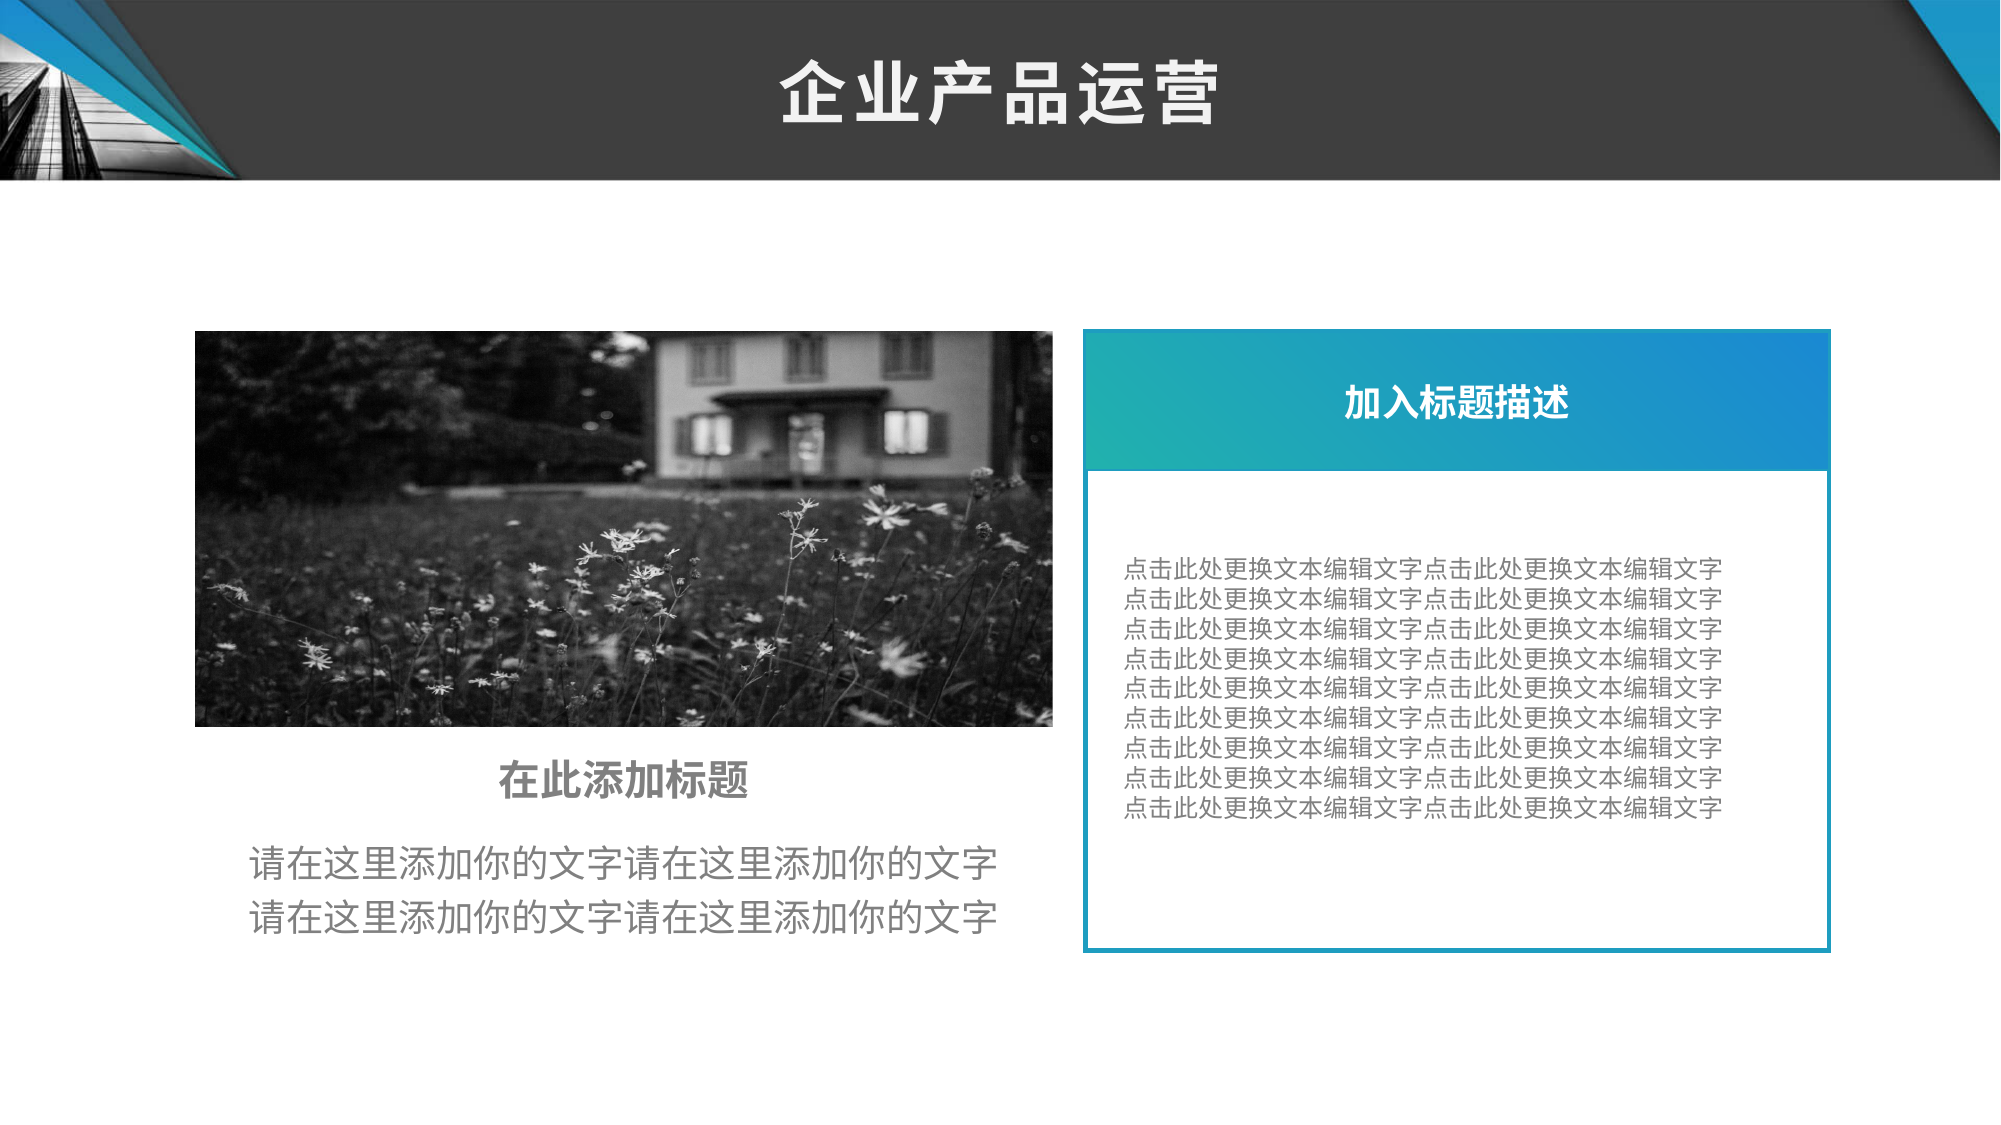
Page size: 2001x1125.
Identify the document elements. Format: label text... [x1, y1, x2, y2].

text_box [194, 331, 1053, 951]
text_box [1085, 331, 1830, 951]
picture [0, 0, 2001, 1125]
text_box 企业产品运营 [714, 49, 1286, 133]
